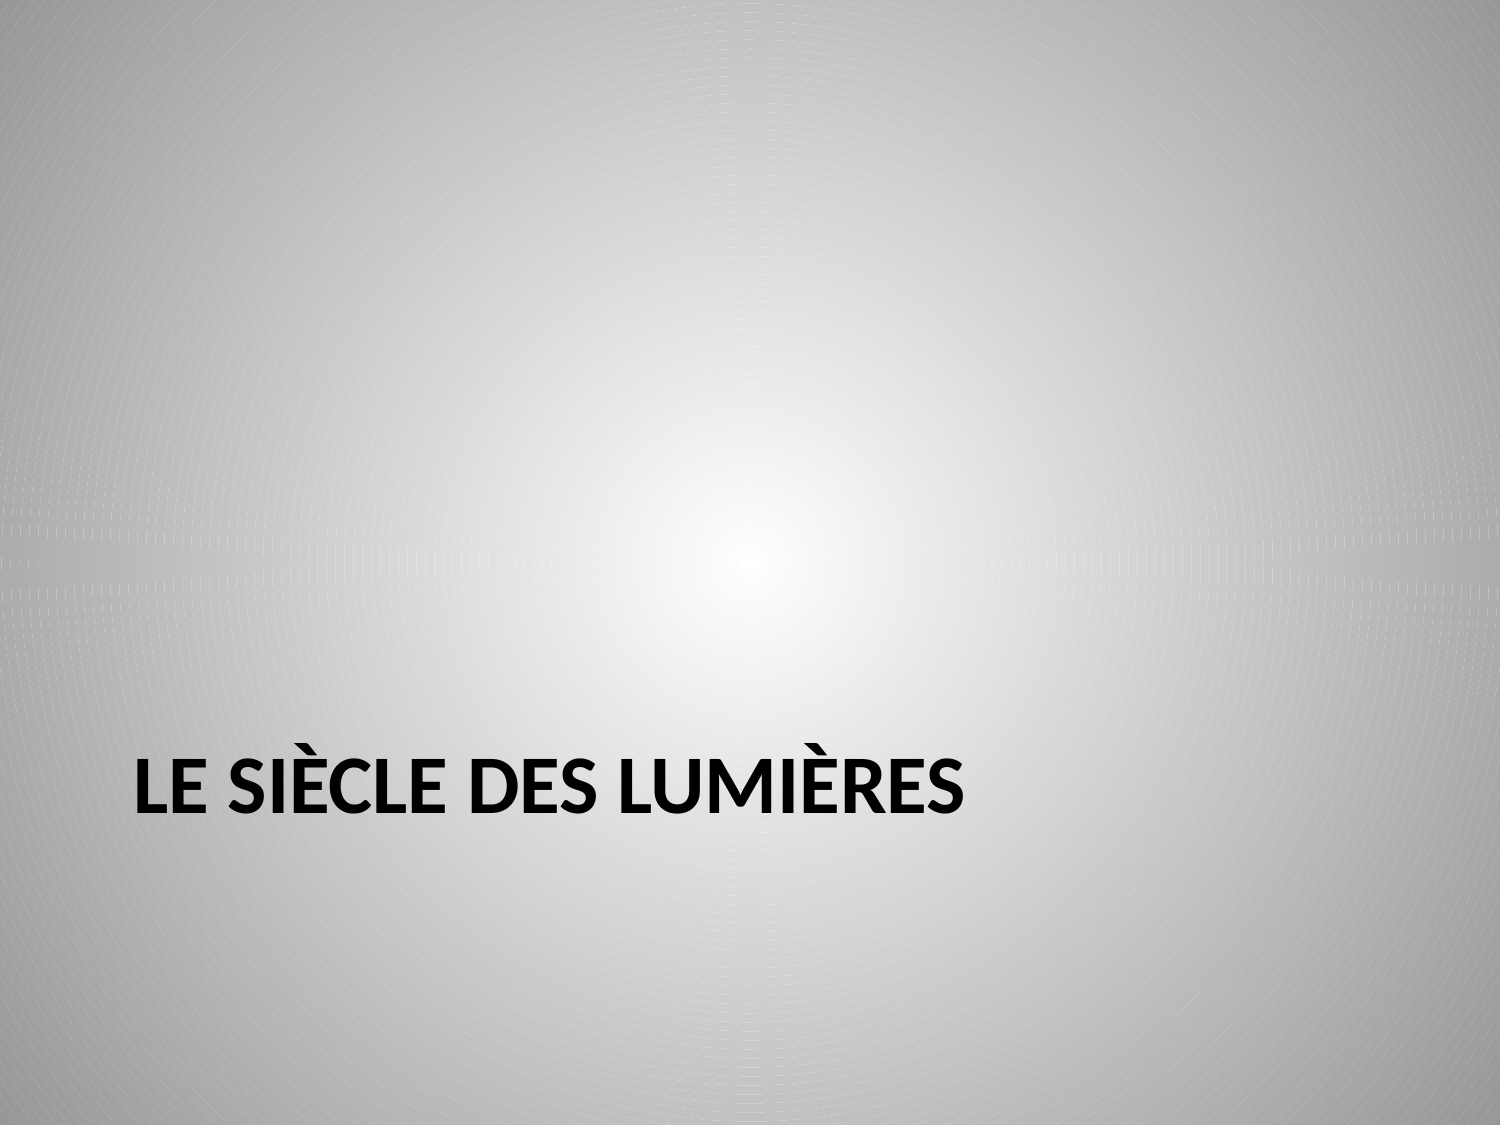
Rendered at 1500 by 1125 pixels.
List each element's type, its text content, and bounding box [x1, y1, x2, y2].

title le siècle des lumières [118, 722, 1394, 947]
